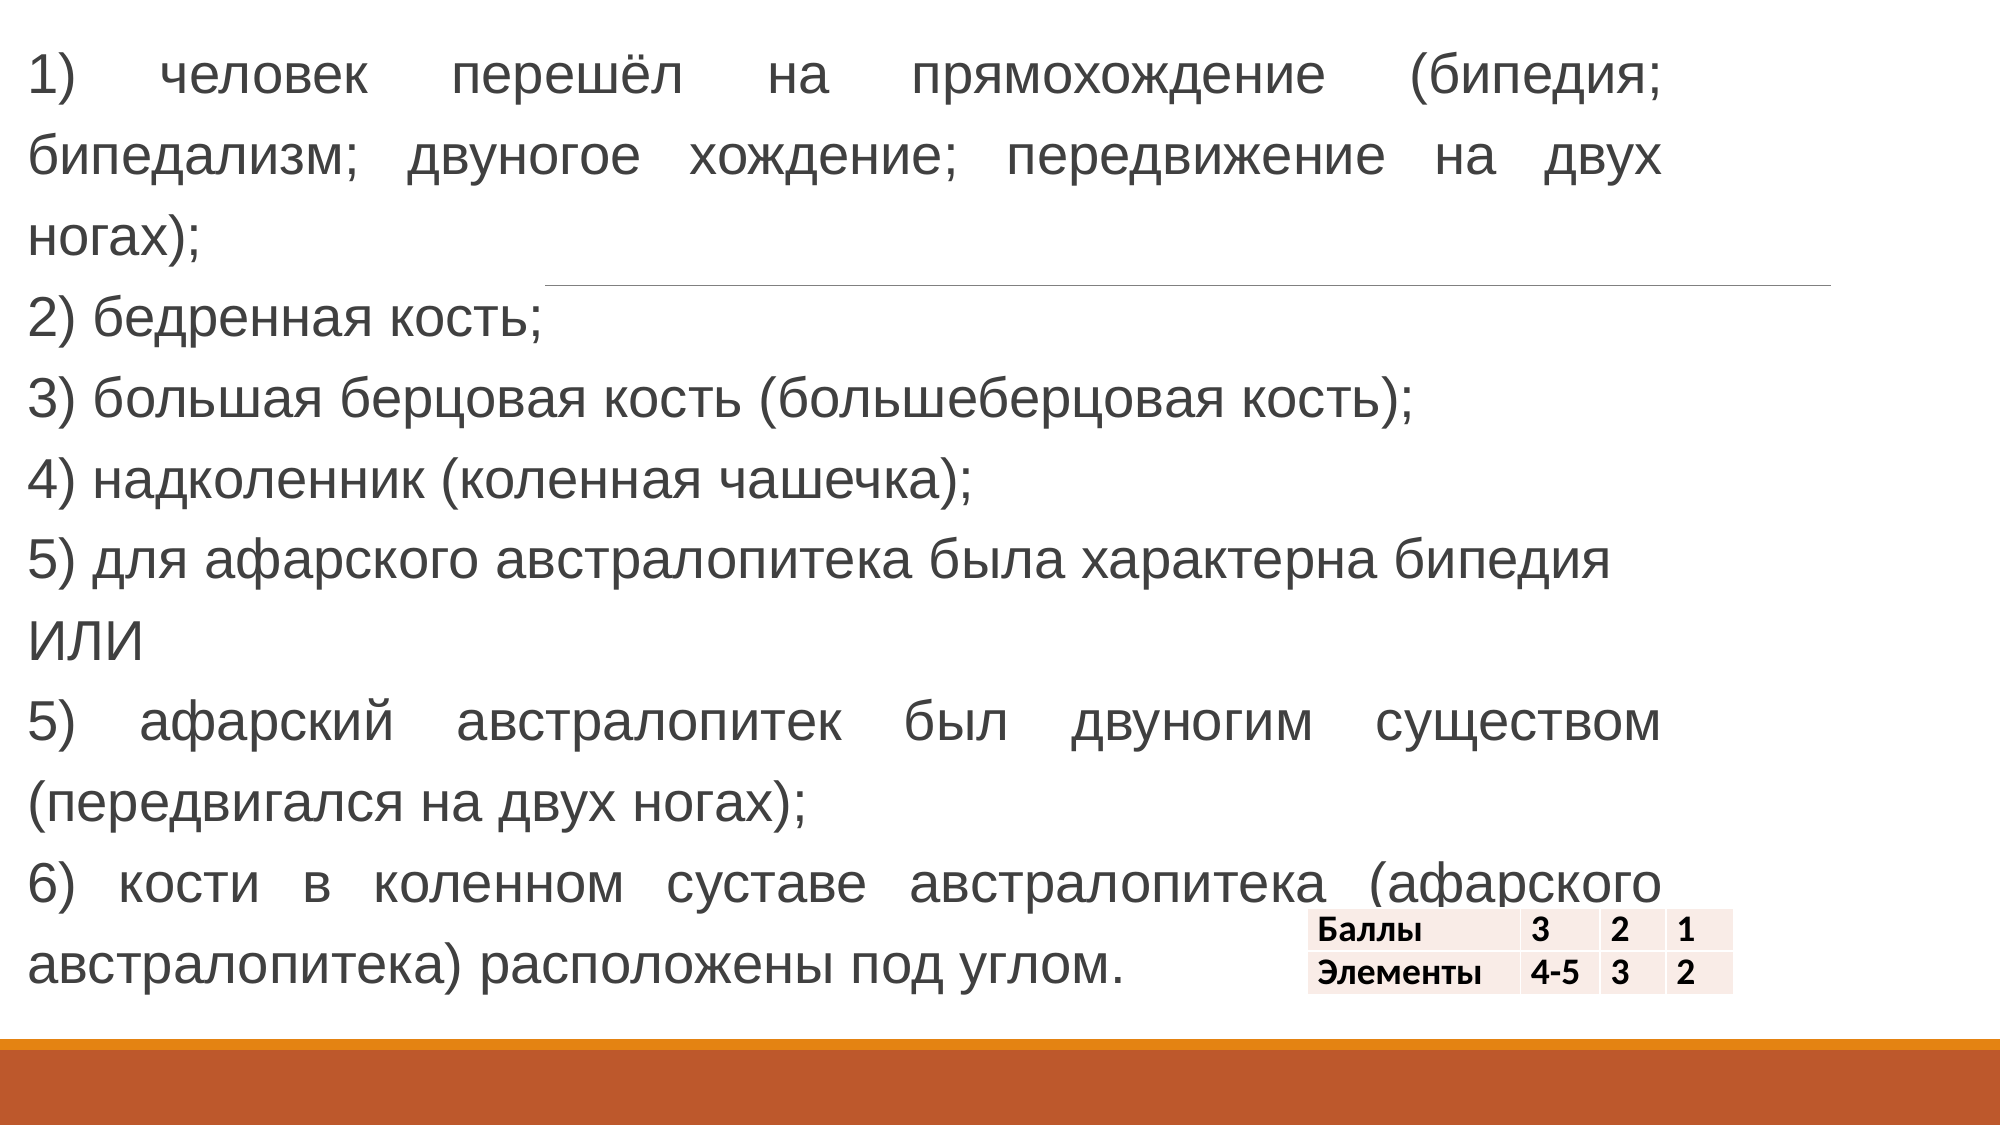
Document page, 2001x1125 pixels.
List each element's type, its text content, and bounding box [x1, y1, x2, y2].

table_cell 3 [1601, 952, 1665, 994]
table_header Баллы [1308, 909, 1520, 950]
table_cell Элементы [1308, 952, 1520, 994]
table_cell 2 [1667, 952, 1733, 994]
table_header 2 [1601, 909, 1665, 950]
table_header 1 [1667, 909, 1733, 950]
table_cell 4-5 [1521, 952, 1599, 994]
table_header 3 [1521, 909, 1599, 950]
list 1) человек перешёл на прямохождение (бипедия; бипедализм; двуногое хождение; передвижение на двух ногах); 2) бедренная кость; 3) большая берцовая кость (большеберцовая кость); 4) надколенник (коленная чашечка); 5) для афарского австралопитека была характерна бипедия ИЛИ 5) афарский австралопитек был двуногим существом (передвигался на двух ногах); 6) кости в коленном суставе австралопитека (афарского австралопитека) расположены под углом. [12, 16, 1663, 1008]
